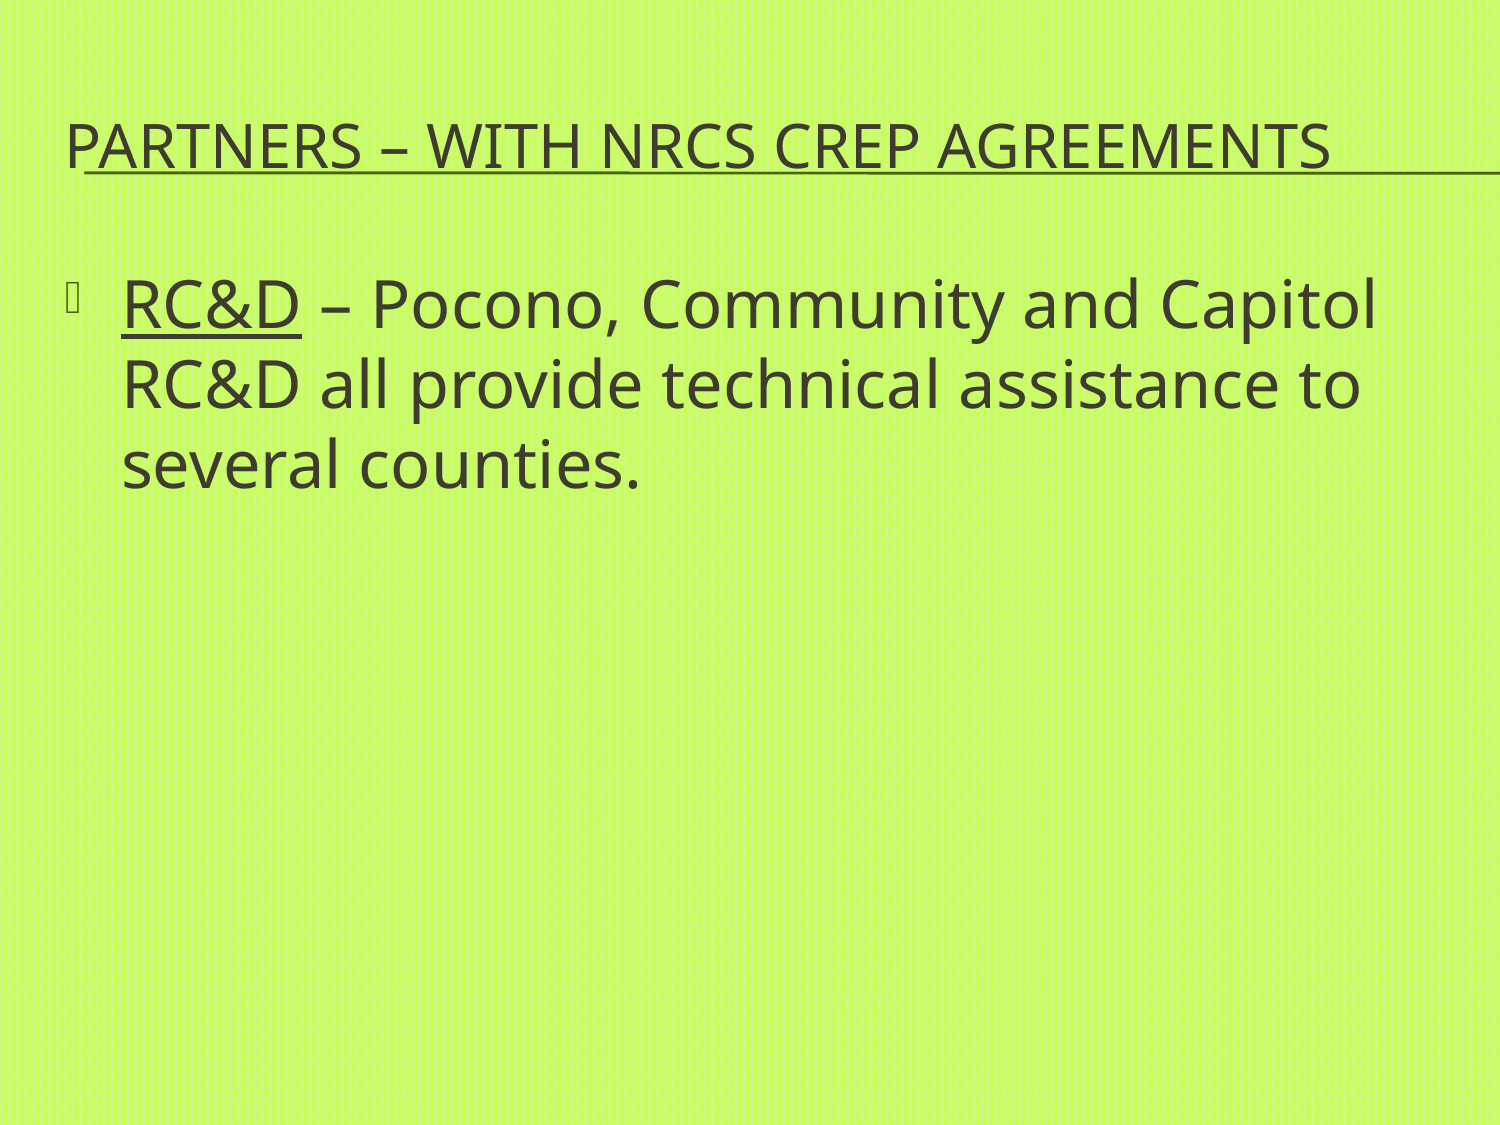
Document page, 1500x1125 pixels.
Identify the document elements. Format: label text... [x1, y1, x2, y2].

title Partners – with NRCS CREP agreements [50, 75, 1475, 213]
list RC&D – Pocono, Community and Capitol RC&D all provide technical assistance to several counties. [50, 254, 1475, 998]
